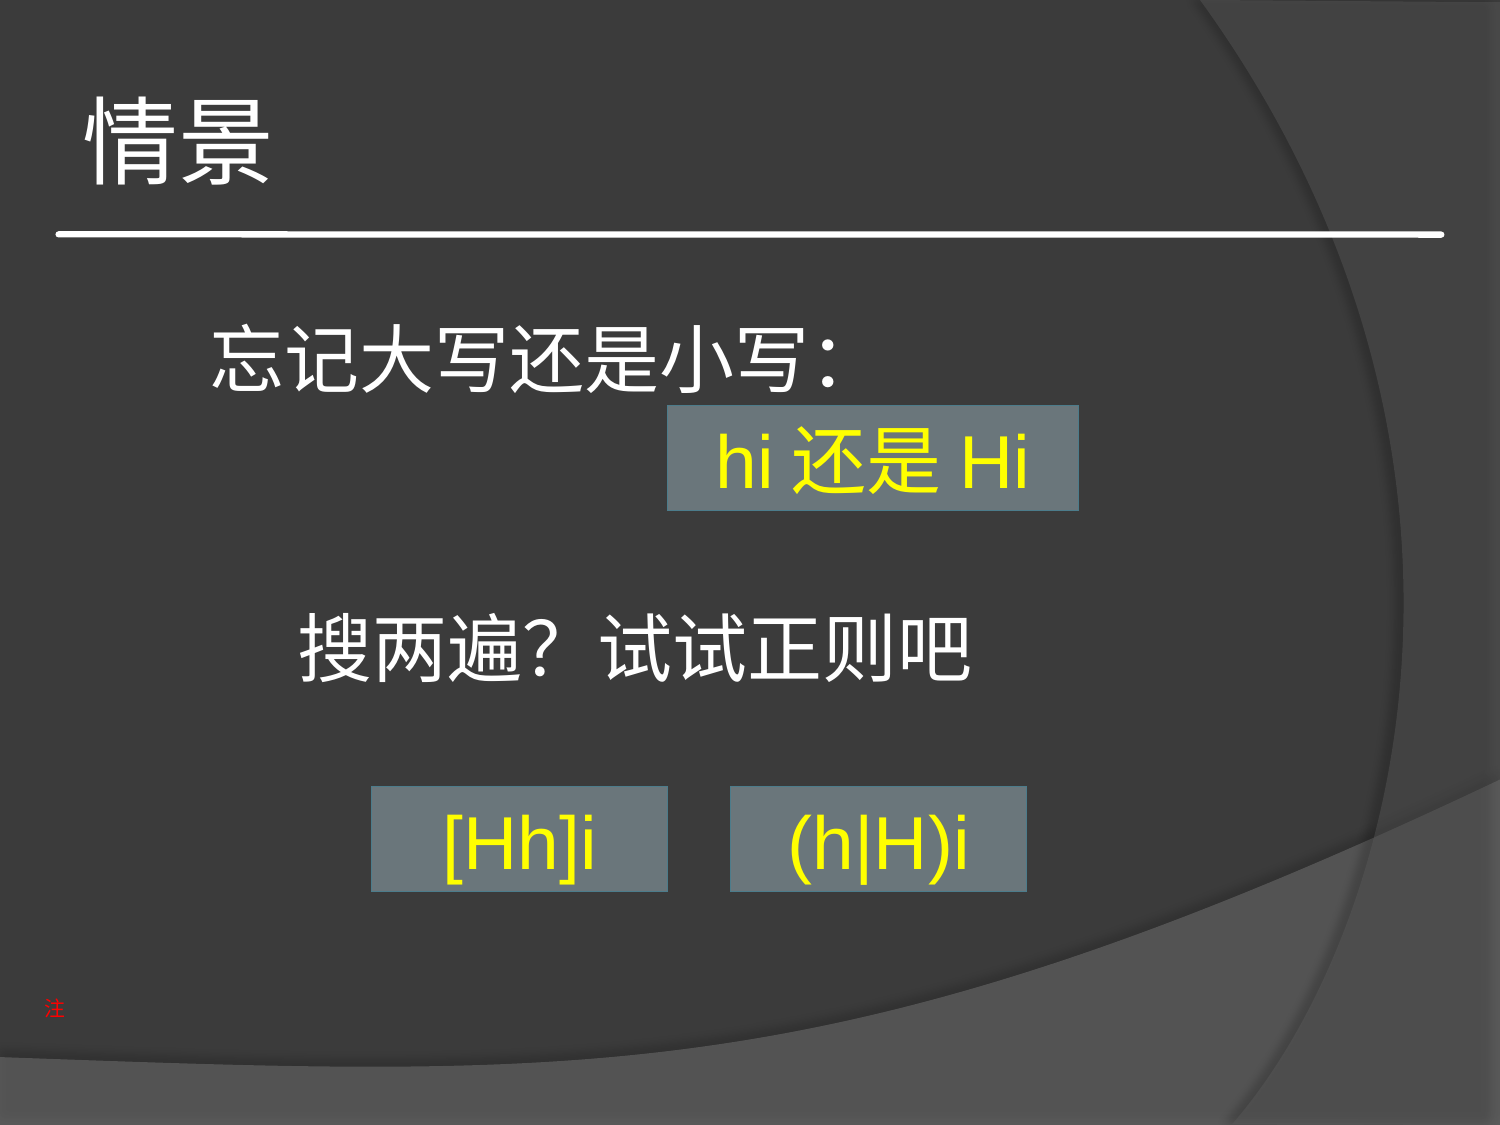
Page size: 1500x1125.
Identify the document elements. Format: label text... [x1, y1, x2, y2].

text_box [Hh]i [371, 786, 668, 892]
text_box 忘记大写还是小写： [194, 304, 879, 410]
text_box (h|H)i [730, 786, 1027, 892]
text_box 搜两遍？试试正则吧 [282, 593, 1186, 699]
text_box hi还是Hi [667, 405, 1079, 511]
title 情景 [75, 45, 1300, 226]
text_box 注 [29, 987, 932, 1028]
